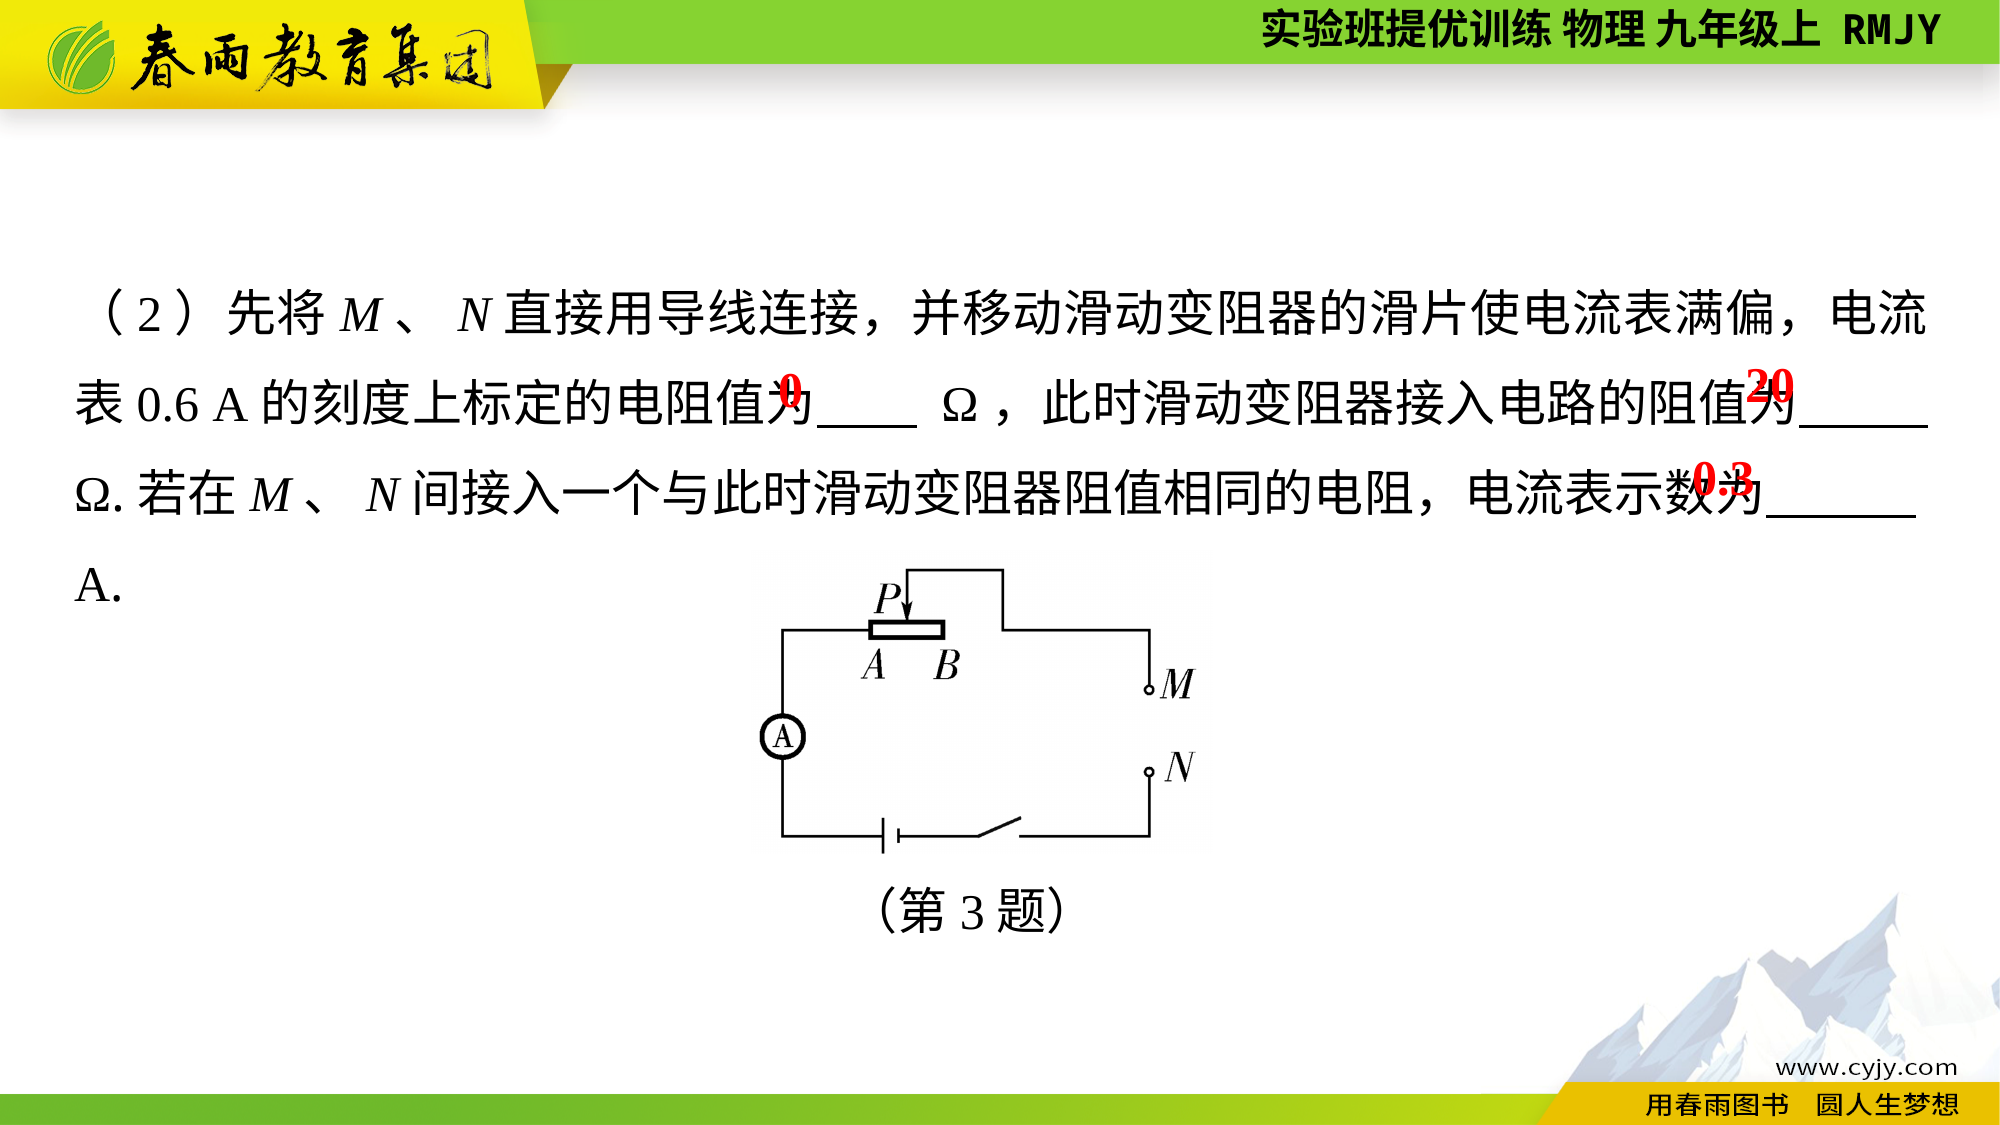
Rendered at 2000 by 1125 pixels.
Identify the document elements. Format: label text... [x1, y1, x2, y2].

picture [0, 0, 2000, 1125]
text_box 20 [1730, 345, 1811, 420]
text_box （第3题） [833, 861, 1112, 947]
list （2）先将M、N直接用导线连接，并移动滑动变阻器的滑片使电流表满偏，电流表0.6 A的刻度上标定的电阻值为 Ω，此时滑动变阻器接入电路的阻值为 Ω.若在M、N间接入一个与此时滑动变阻器阻值相同的电阻，电流表示数为 A. [59, 243, 1944, 520]
text_box 0 [763, 349, 819, 425]
text_box 0.3 [1677, 438, 1770, 514]
